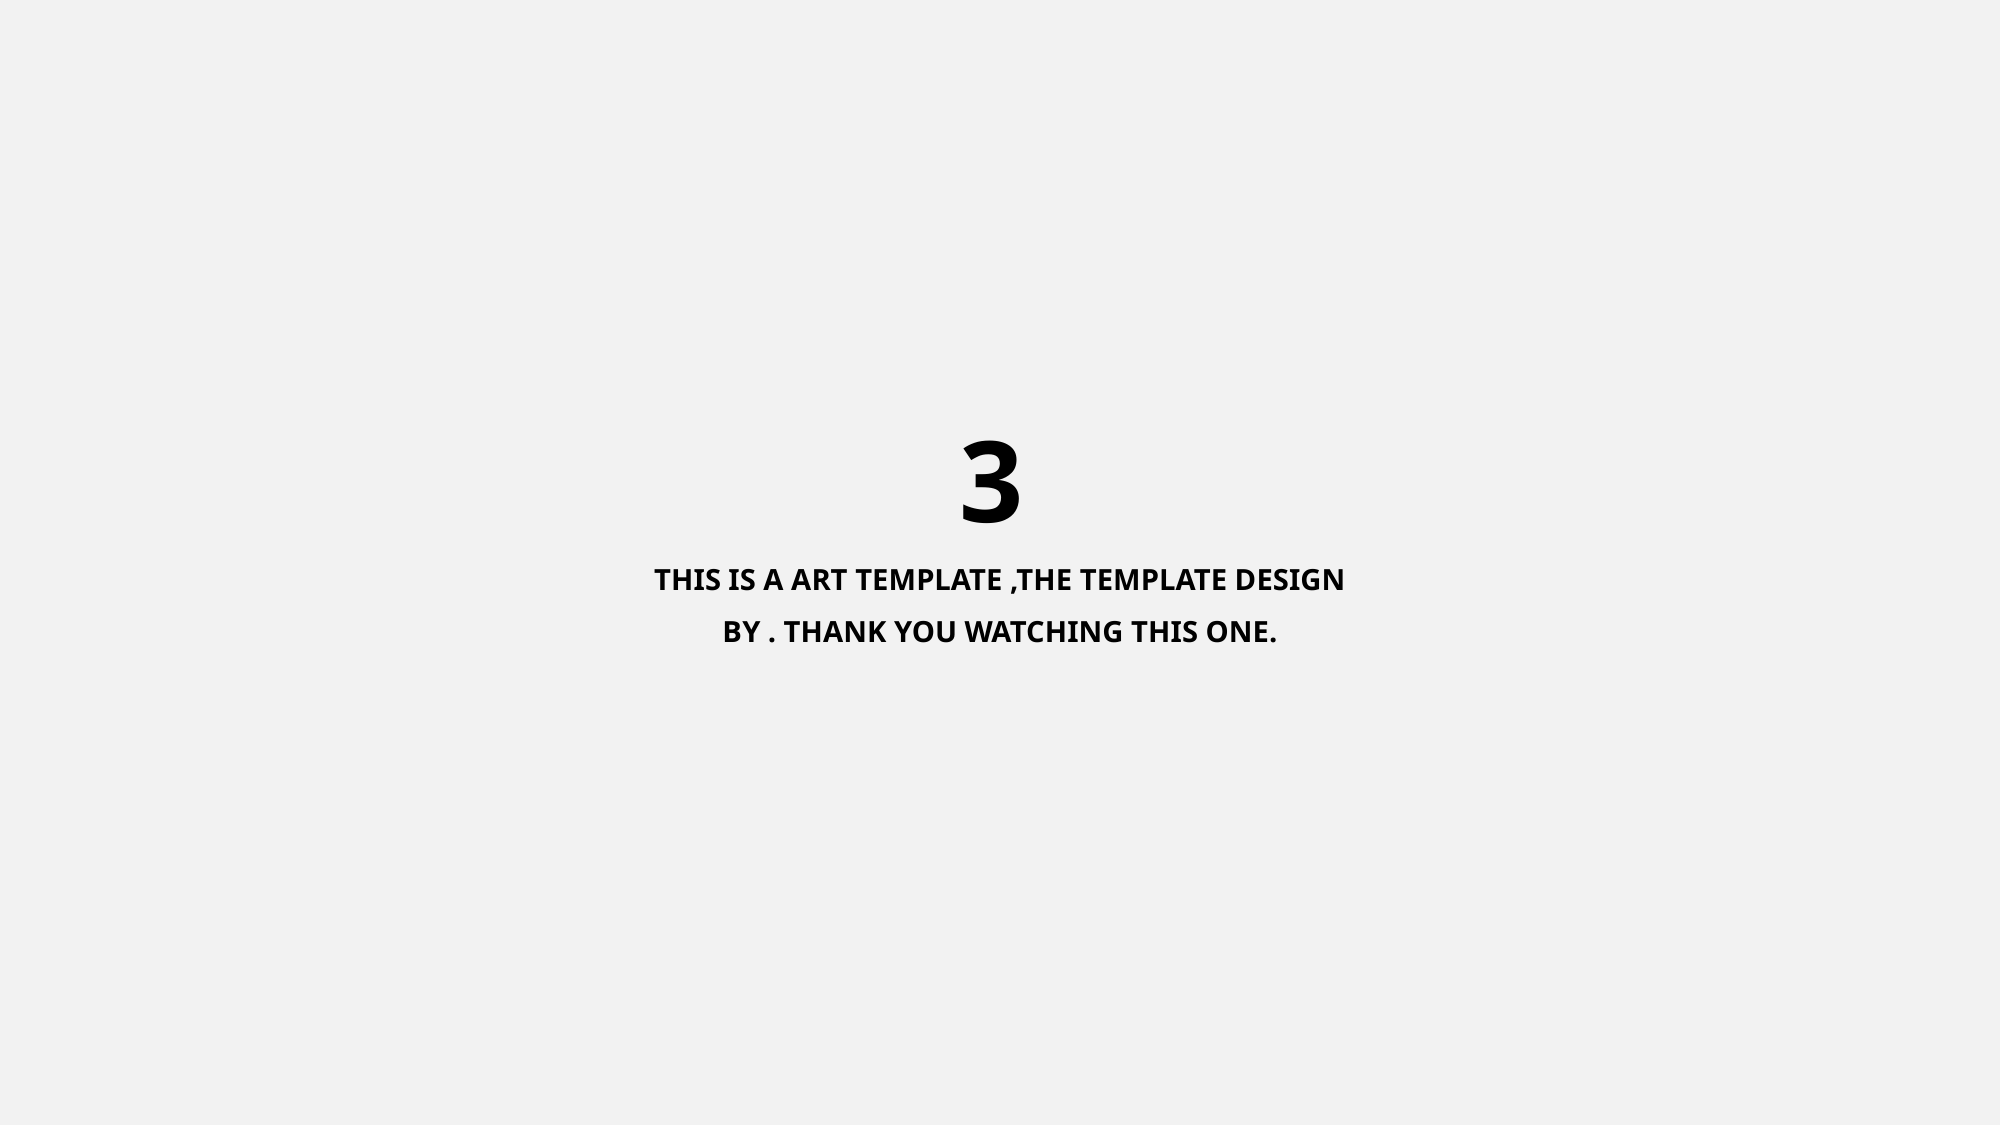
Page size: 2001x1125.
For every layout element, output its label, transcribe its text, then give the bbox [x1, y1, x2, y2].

text_box THIS IS A ART TEMPLATE ,THE TEMPLATE DESIGN BY . THANK YOU WATCHING THIS ONE. [612, 536, 1388, 656]
text_box 3 [694, 335, 1289, 536]
